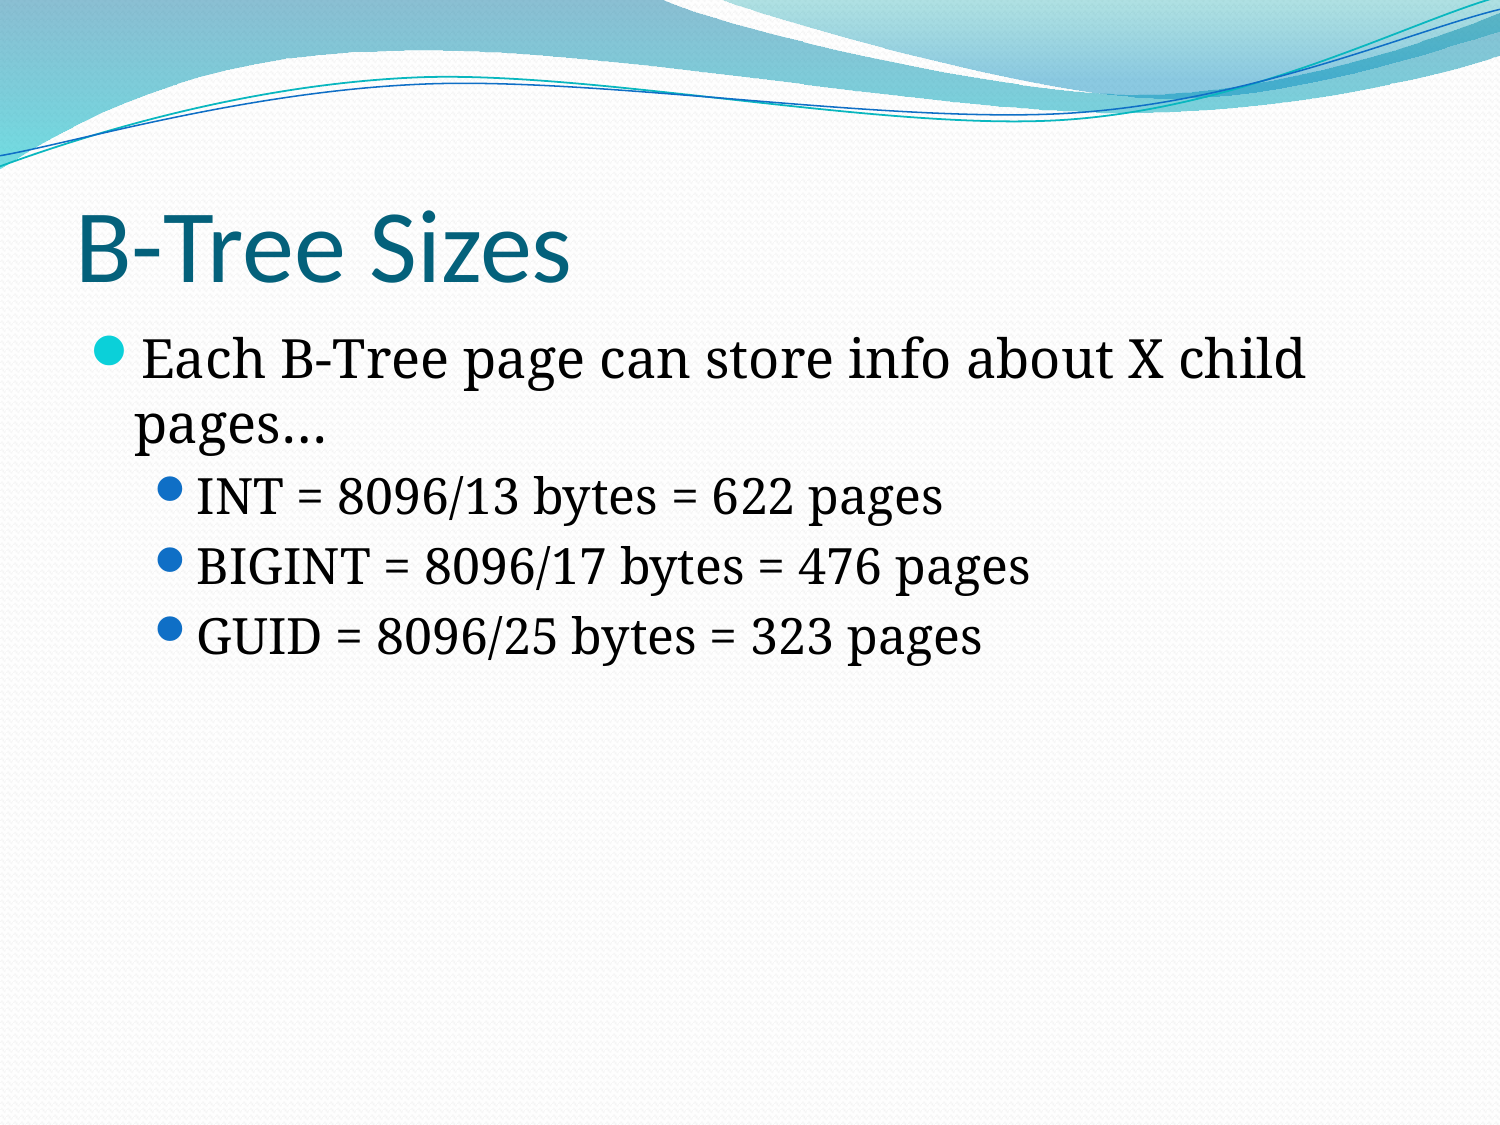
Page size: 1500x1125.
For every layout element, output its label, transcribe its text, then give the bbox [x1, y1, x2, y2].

title B-Tree Sizes [75, 115, 1425, 303]
list Each B-Tree page can store info about X child pages… INT = 8096/13 bytes = 622 pages BIGINT = 8096/17 bytes = 476 pages GUID = 8096/25 bytes = 323 pages [75, 317, 1425, 1038]
